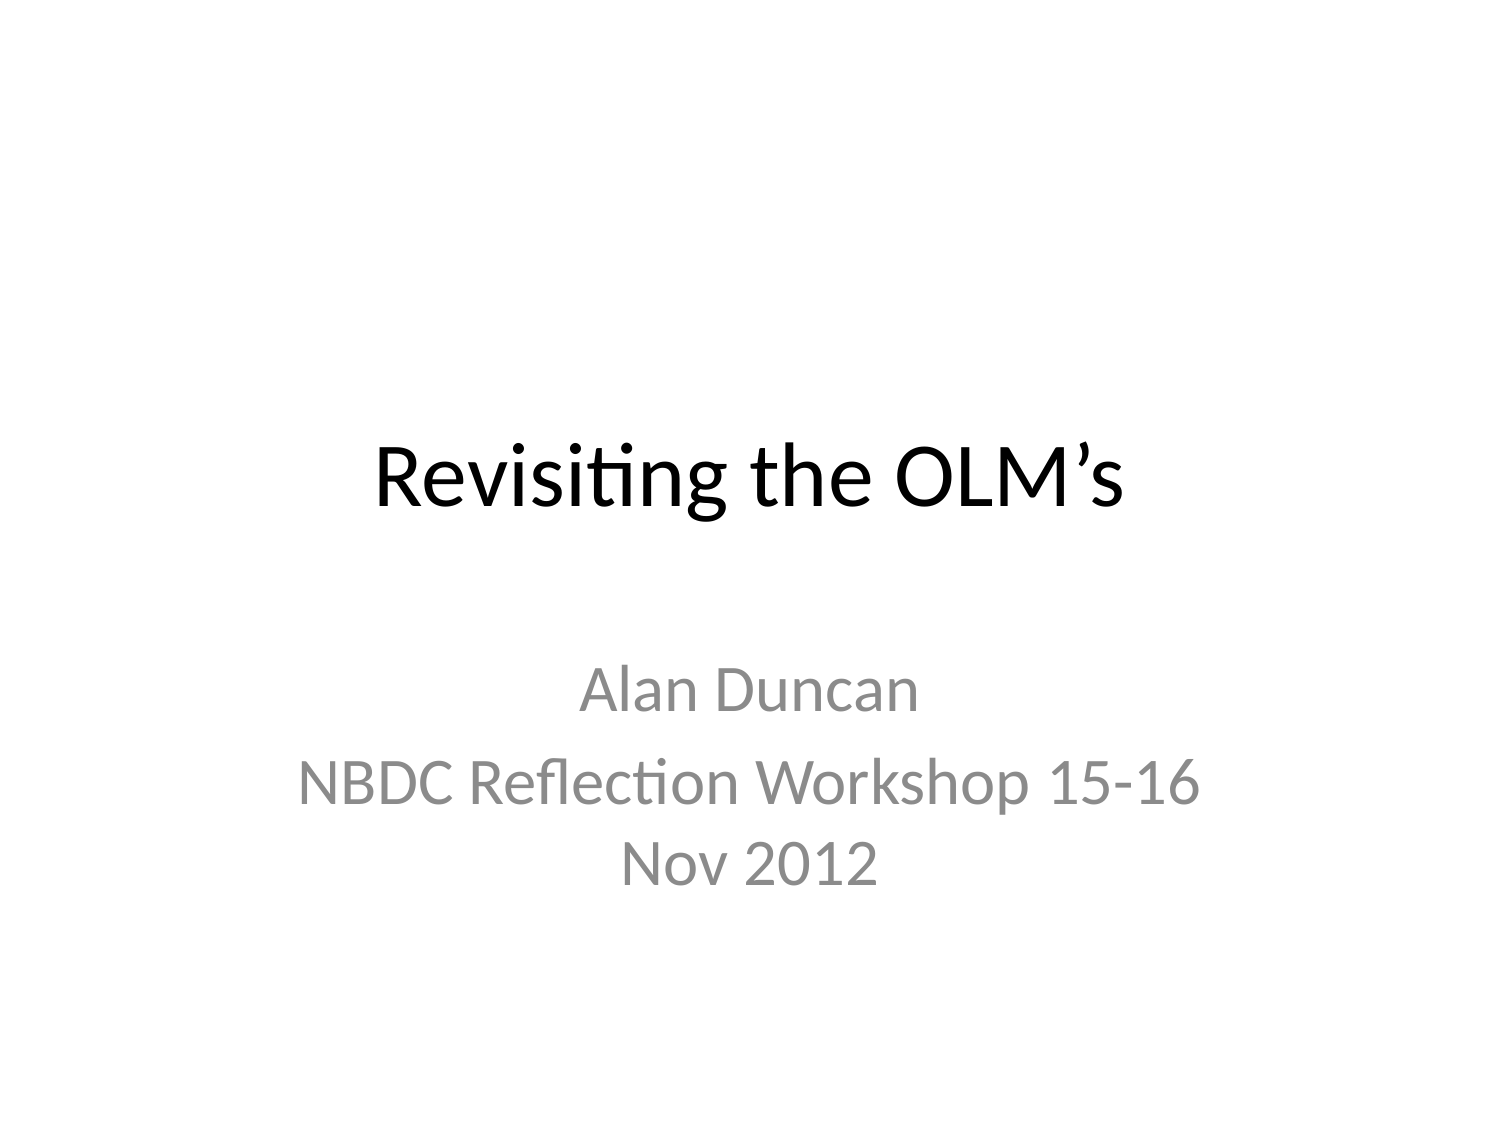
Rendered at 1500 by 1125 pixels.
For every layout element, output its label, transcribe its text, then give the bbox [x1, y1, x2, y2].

subtitle Alan Duncan NBDC Reflection Workshop 15-16 Nov 2012 [225, 637, 1275, 925]
title Revisiting the OLM’s [112, 349, 1388, 591]
